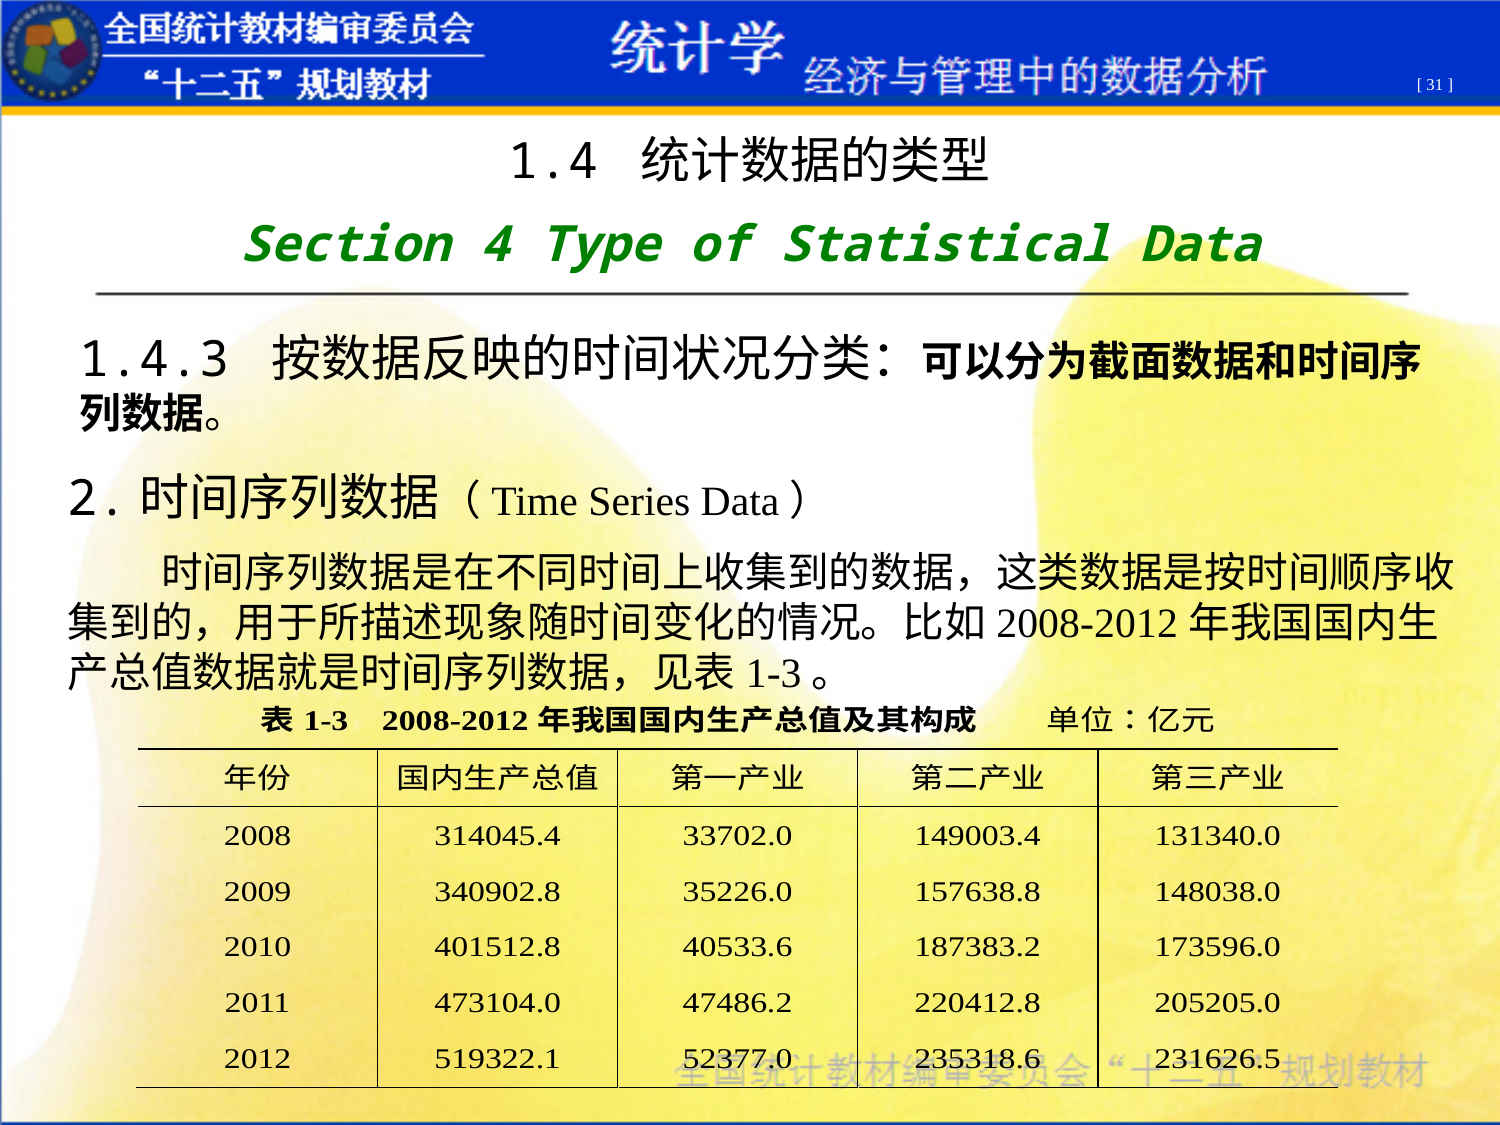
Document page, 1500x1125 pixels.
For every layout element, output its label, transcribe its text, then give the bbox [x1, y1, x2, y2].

text_box 1.4 统计数据的类型 [64, 121, 1436, 196]
text_box [ 31 ] [1364, 66, 1468, 142]
text_box 2.时间序列数据（Time Series Data） 时间序列数据是在不同时间上收集到的数据，这类数据是按时间顺序收集到的，用于所描述现象随时间变化的情况。比如2008-2012年我国国内生产总值数据就是时间序列数据，见表1-3。 [53, 457, 1471, 704]
text_box Section 4 Type of Statistical Data [64, 203, 1436, 279]
picture [0, 0, 1500, 1125]
text_box 1.4.3 按数据反映的时间状况分类：可以分为截面数据和时间序列数据。 [64, 319, 1447, 444]
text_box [135, 692, 1341, 1125]
